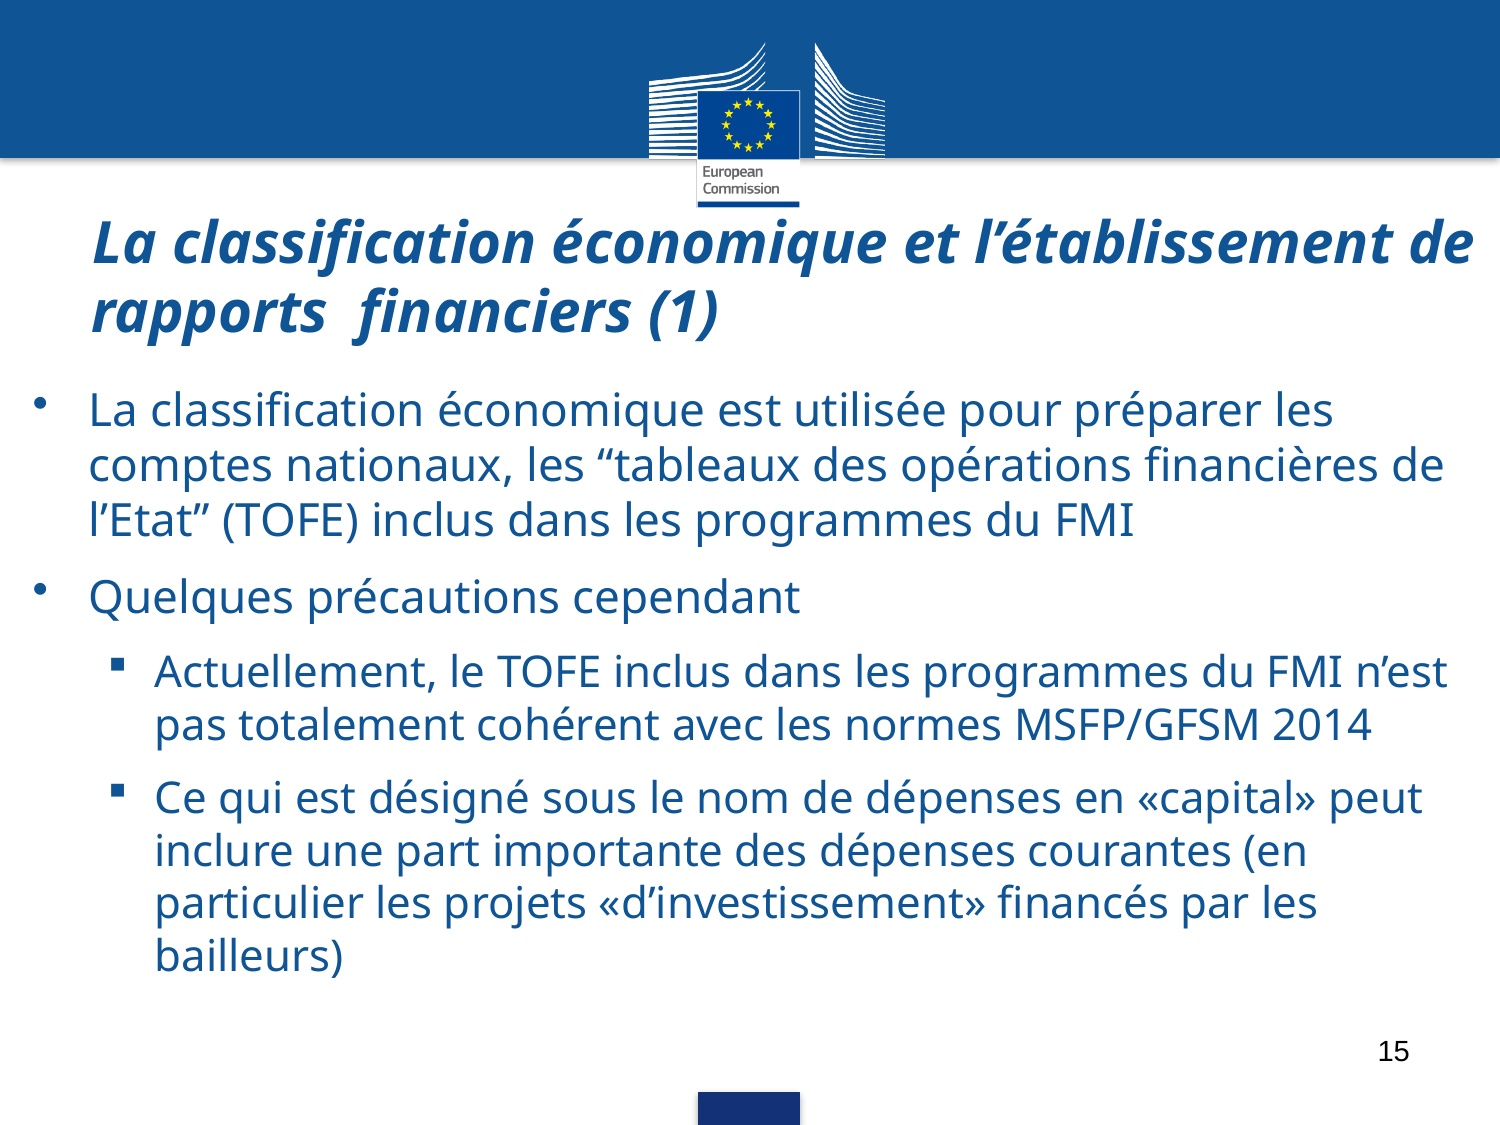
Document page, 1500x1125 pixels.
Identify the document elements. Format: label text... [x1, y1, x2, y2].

picture [649, 42, 885, 175]
slide_number 15 [1074, 1024, 1426, 1103]
title La classification économique et l’établissement de rapports financiers (1) [17, 175, 1500, 374]
list La classification économique est utilisée pour préparer les comptes nationaux, les “tableaux des opérations financières de l’Etat” (TOFE) inclus dans les programmes du FMI Quelques précautions cependant Actuellement, le TOFE inclus dans les programmes du FMI n’est pas totalement cohérent avec les normes MSFP/GFSM 2014 Ce qui est désigné sous le nom de dépenses en «capital» peut inclure une part importante des dépenses courantes (en particulier les projets «d’investissement» financés par les bailleurs) [17, 373, 1483, 1000]
